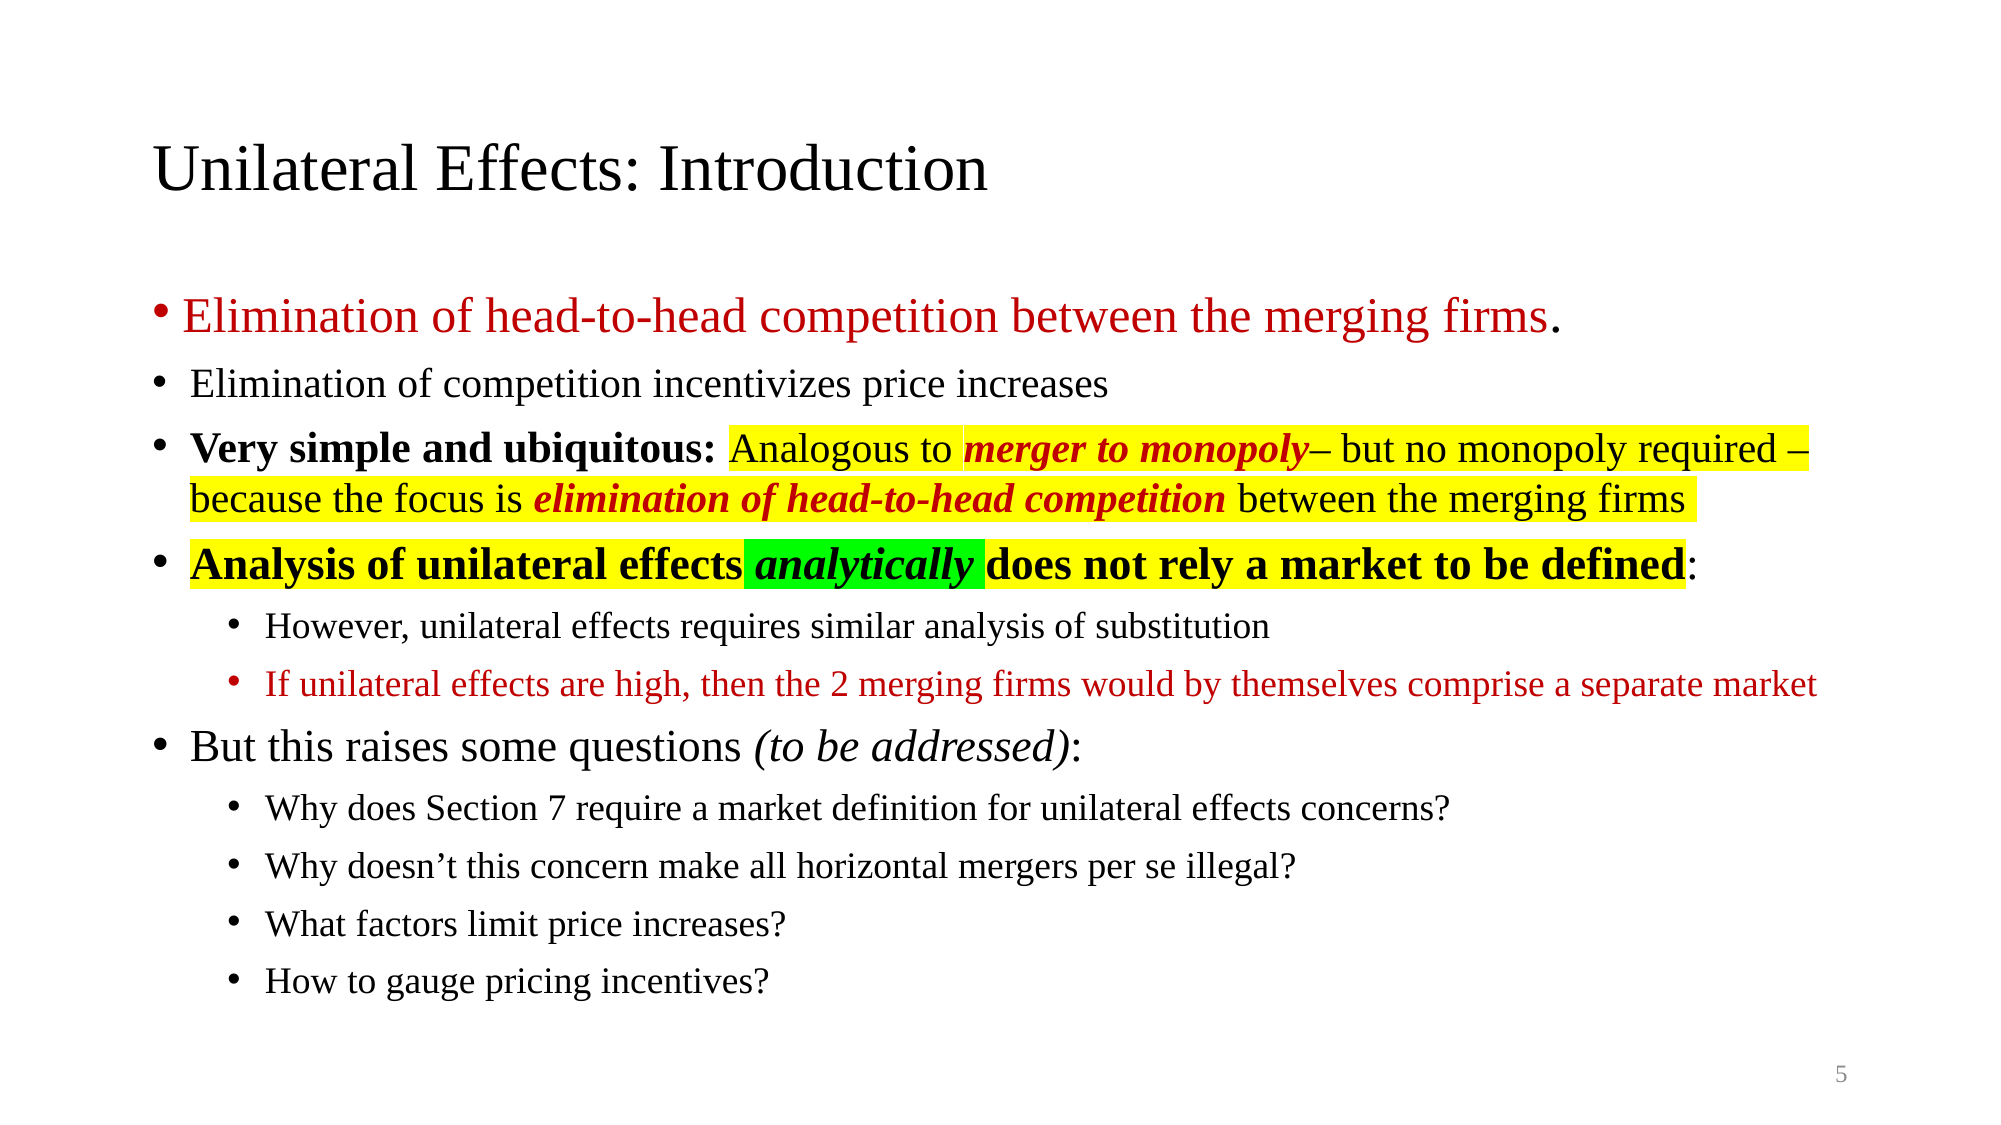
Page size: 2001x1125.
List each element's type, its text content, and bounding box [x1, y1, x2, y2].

list Elimination of head-to-head competition between the merging firms. Elimination of competition incentivizes price increases Very simple and ubiquitous: Analogous to merger to monopoly– but no monopoly required – because the focus is elimination of head-to-head competition between the merging firms Analysis of unilateral effects analytically does not rely a market to be defined: However, unilateral effects requires similar analysis of substitution If unilateral effects are high, then the 2 merging firms would by themselves comprise a separate market But this raises some questions (to be addressed): Why does Section 7 require a market definition for unilateral effects concerns? Why doesn’t this concern make all horizontal mergers per se illegal? What factors limit price increases? How to gauge pricing incentives? [137, 257, 1863, 1043]
title Unilateral Effects: Introduction [137, 59, 1863, 257]
slide_number 5 [1412, 1042, 1863, 1103]
